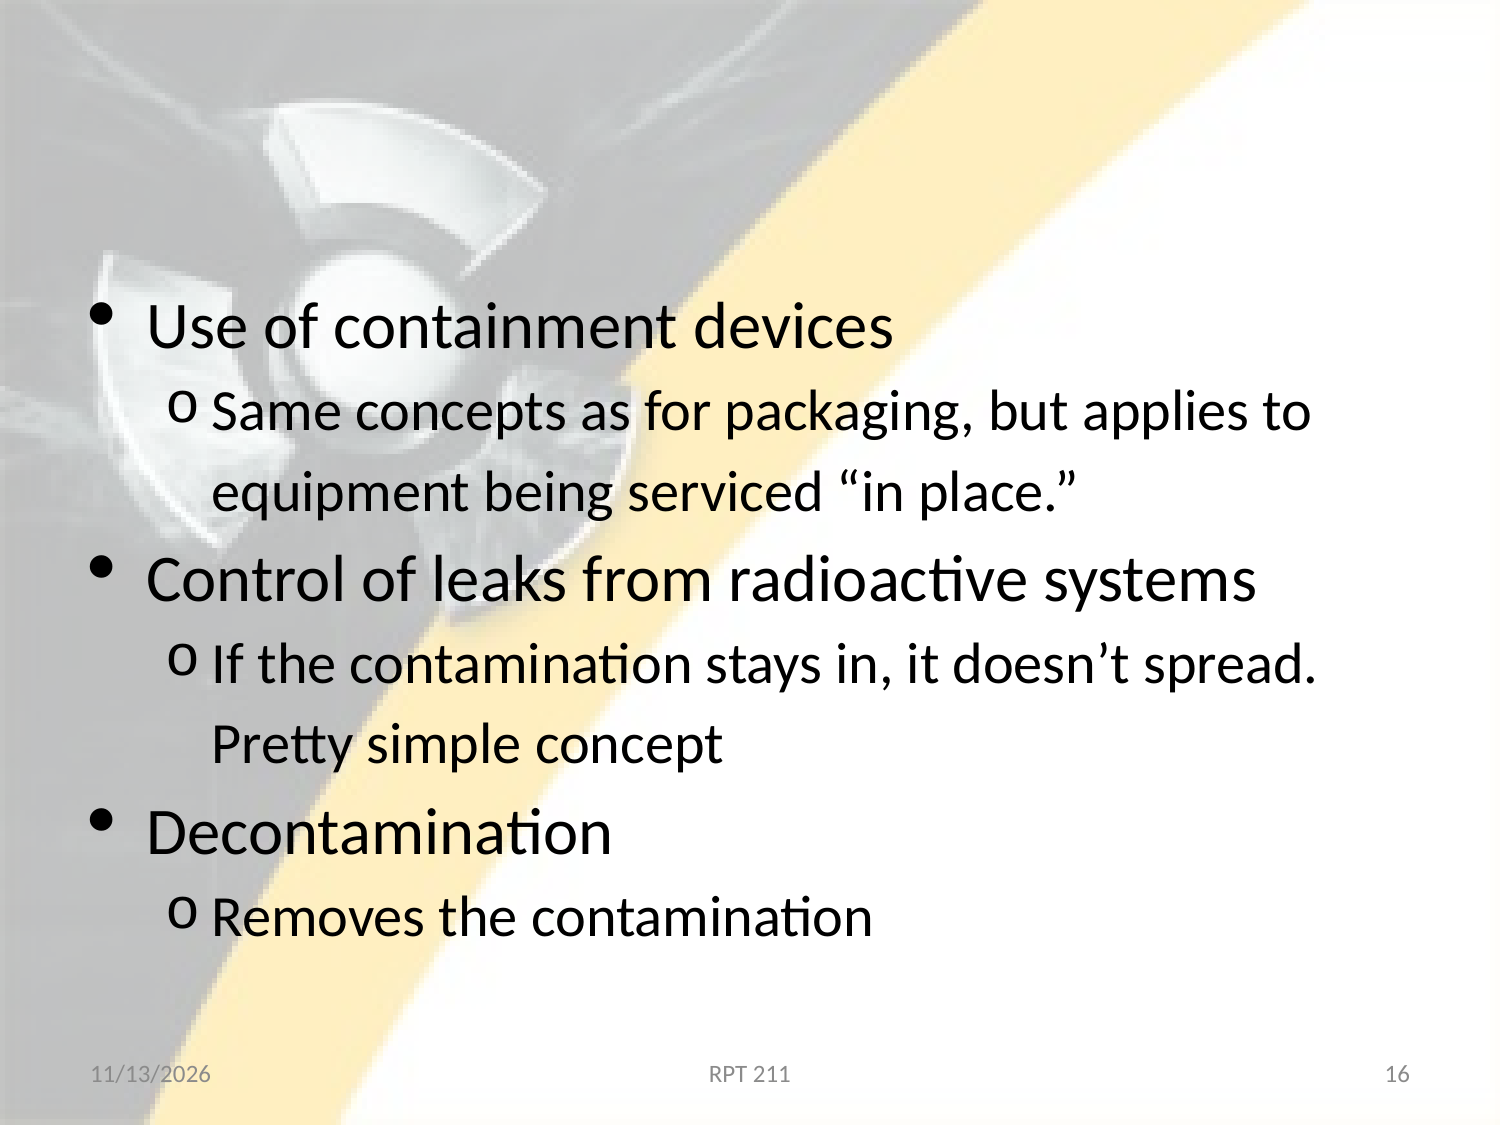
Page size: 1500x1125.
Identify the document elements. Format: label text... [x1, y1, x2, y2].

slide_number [75, 1042, 425, 1103]
slide_number 16 [1074, 1042, 1425, 1103]
list Use of containment devices Same concepts as for packaging, but applies to equipment being serviced “in place.” Control of leaks from radioactive systems If the contamination stays in, it doesn’t spread. Pretty simple concept Decontamination Removes the contamination [75, 262, 1425, 1005]
footer RPT 211 [512, 1042, 988, 1103]
